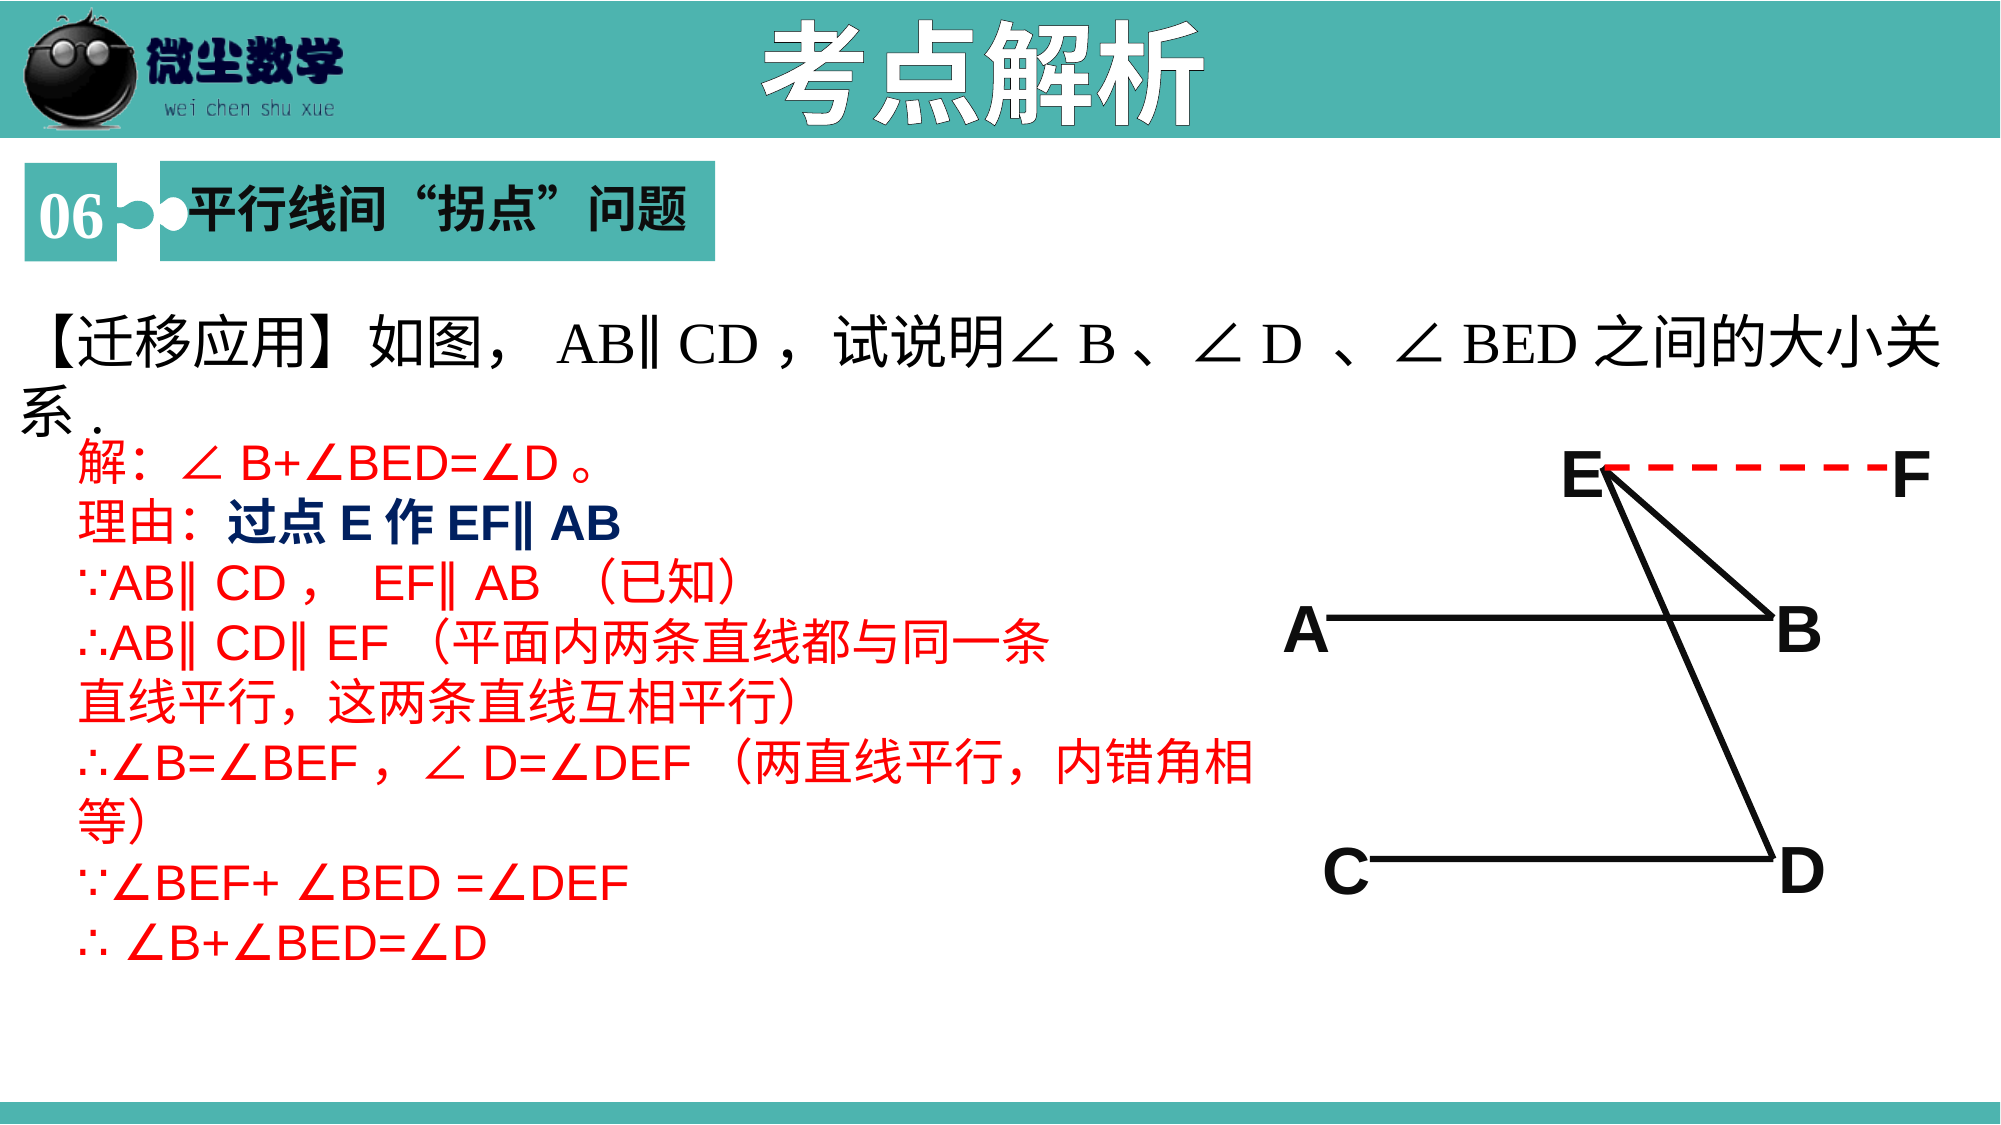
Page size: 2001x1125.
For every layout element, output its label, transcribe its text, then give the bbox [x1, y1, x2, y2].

text_box 【迁移应用】如图，AB∥ CD，试说明∠B、∠D 、∠BED之间的大小关系. [3, 297, 1964, 453]
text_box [1271, 423, 1840, 897]
text_box 考点解析 [742, 0, 1223, 146]
picture [0, 1, 2001, 1124]
text_box 06 [24, 162, 154, 262]
text_box 平行线间“拐点”问题 [160, 160, 716, 262]
text_box F [1876, 423, 1937, 518]
text_box 解：∠B+∠BED=∠D。 理由：过点E作EF∥ AB ∵AB∥ CD， EF∥ AB （已知） ∴AB∥ CD∥ EF（平面内两条直线都与同一条 直线平行，这两条直线互相平行） ∴∠B=∠BEF，∠D=∠DEF（两直线平行，内错角相等） ∵∠BEF+ ∠BED =∠DEF ∴ ∠B+∠BED=∠D [62, 423, 1365, 978]
